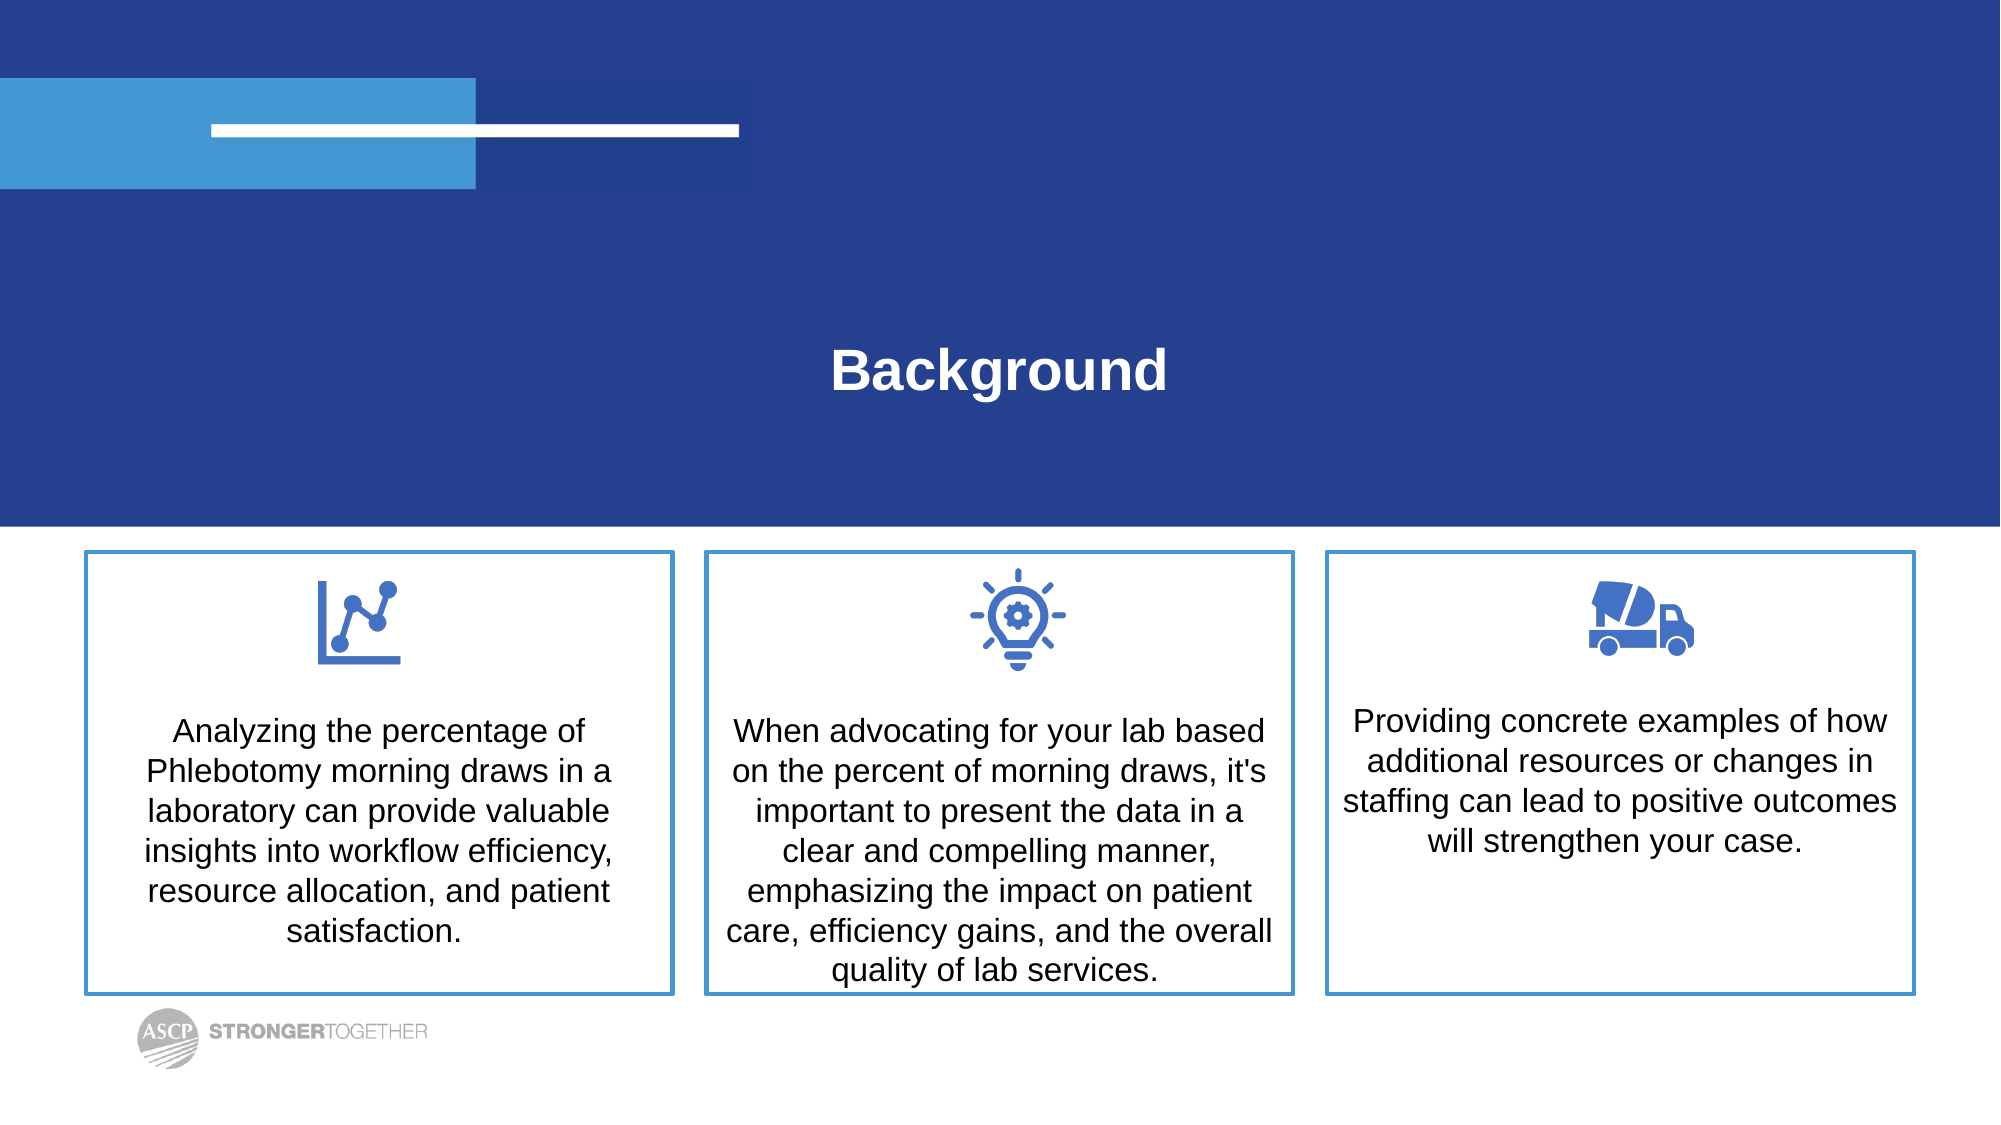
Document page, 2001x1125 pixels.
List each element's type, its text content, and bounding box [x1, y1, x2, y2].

text_box Providing concrete examples of how additional resources or changes in staffing can lead to positive outcomes will strengthen your case. [1325, 550, 1916, 996]
text_box [962, 564, 1076, 677]
text_box Analyzing the percentage of Phlebotomy morning draws in a laboratory can provide valuable insights into workflow efficiency, resource allocation, and patient satisfaction. [84, 550, 675, 996]
text_box [302, 566, 415, 679]
text_box [1585, 562, 1698, 675]
picture [0, 78, 754, 190]
picture [137, 1008, 427, 1069]
title Background [137, 263, 1863, 481]
text_box When advocating for your lab based on the percent of morning draws, it's important to present the data in a clear and compelling manner, emphasizing the impact on patient care, efficiency gains, and the overall quality of lab services. [704, 550, 1295, 996]
